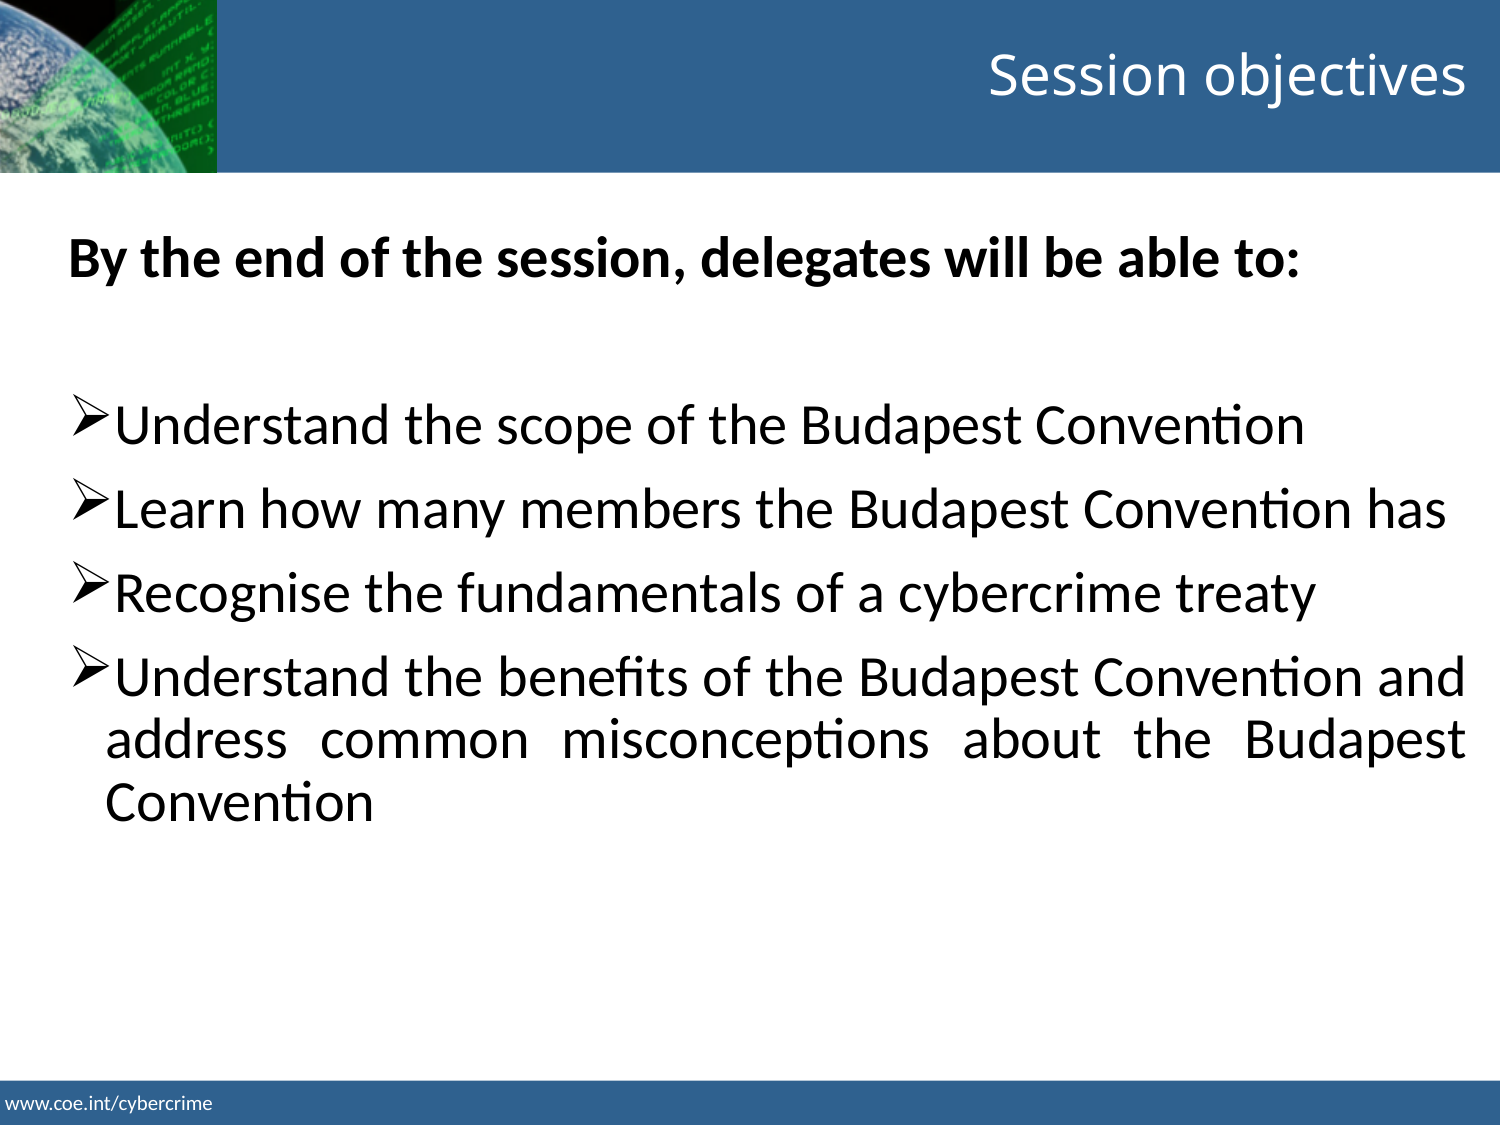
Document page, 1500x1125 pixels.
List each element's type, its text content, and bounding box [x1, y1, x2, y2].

list By the end of the session, delegates will be able to: Understand the scope of the Budapest Convention Learn how many members the Budapest Convention has Recognise the fundamentals of a cybercrime treaty Understand the benefits of the Budapest Convention and address common misconceptions about the Budapest Convention [53, 219, 1483, 1080]
picture [0, 1, 217, 173]
text_box Session objectives [230, 31, 1483, 114]
